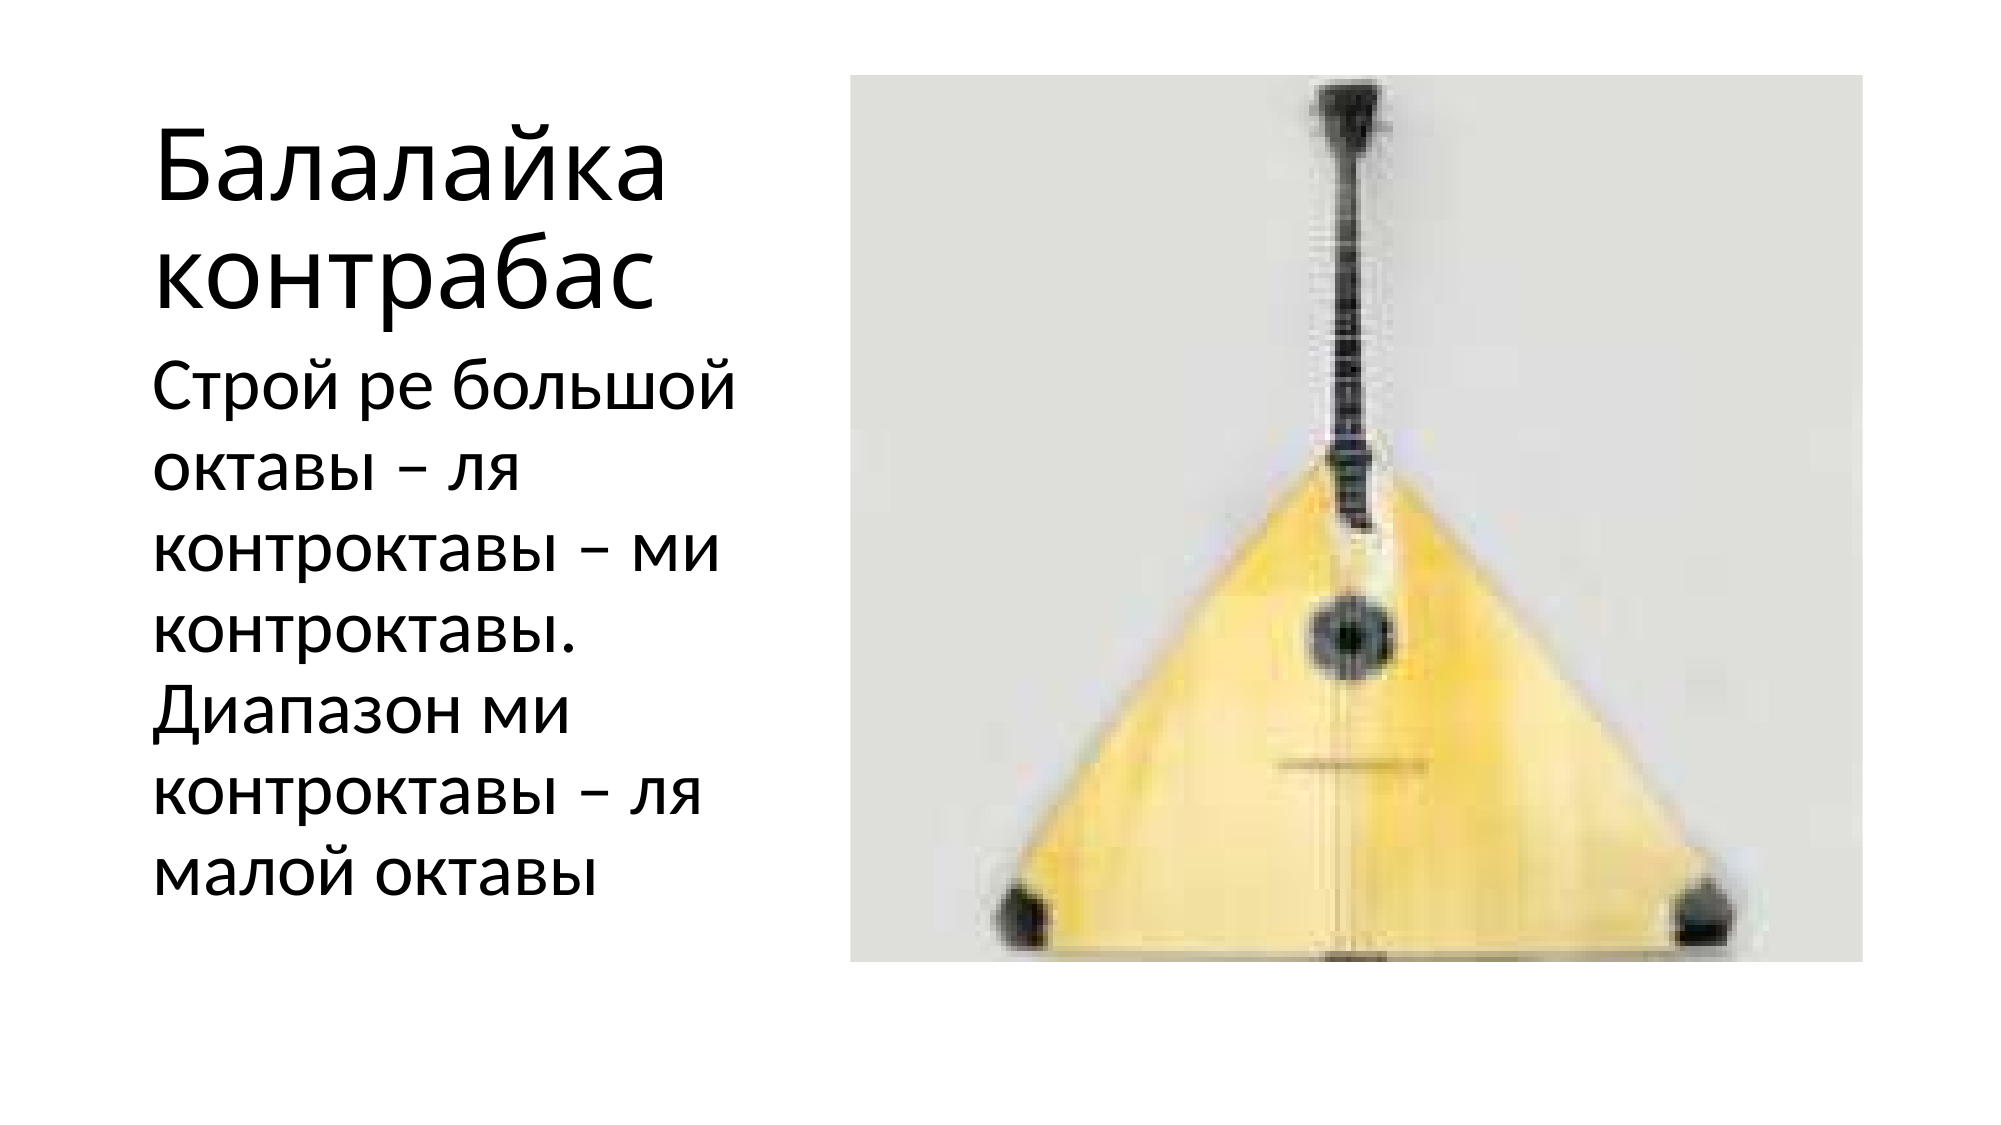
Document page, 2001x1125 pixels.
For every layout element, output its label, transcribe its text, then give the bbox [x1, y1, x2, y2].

title Балалайка контрабас [137, 75, 783, 337]
picture [850, 74, 1863, 962]
list Строй ре большой октавы – ля контроктавы – ми контроктавы. Диапазон ми контроктавы – ля малой октавы [137, 337, 783, 963]
